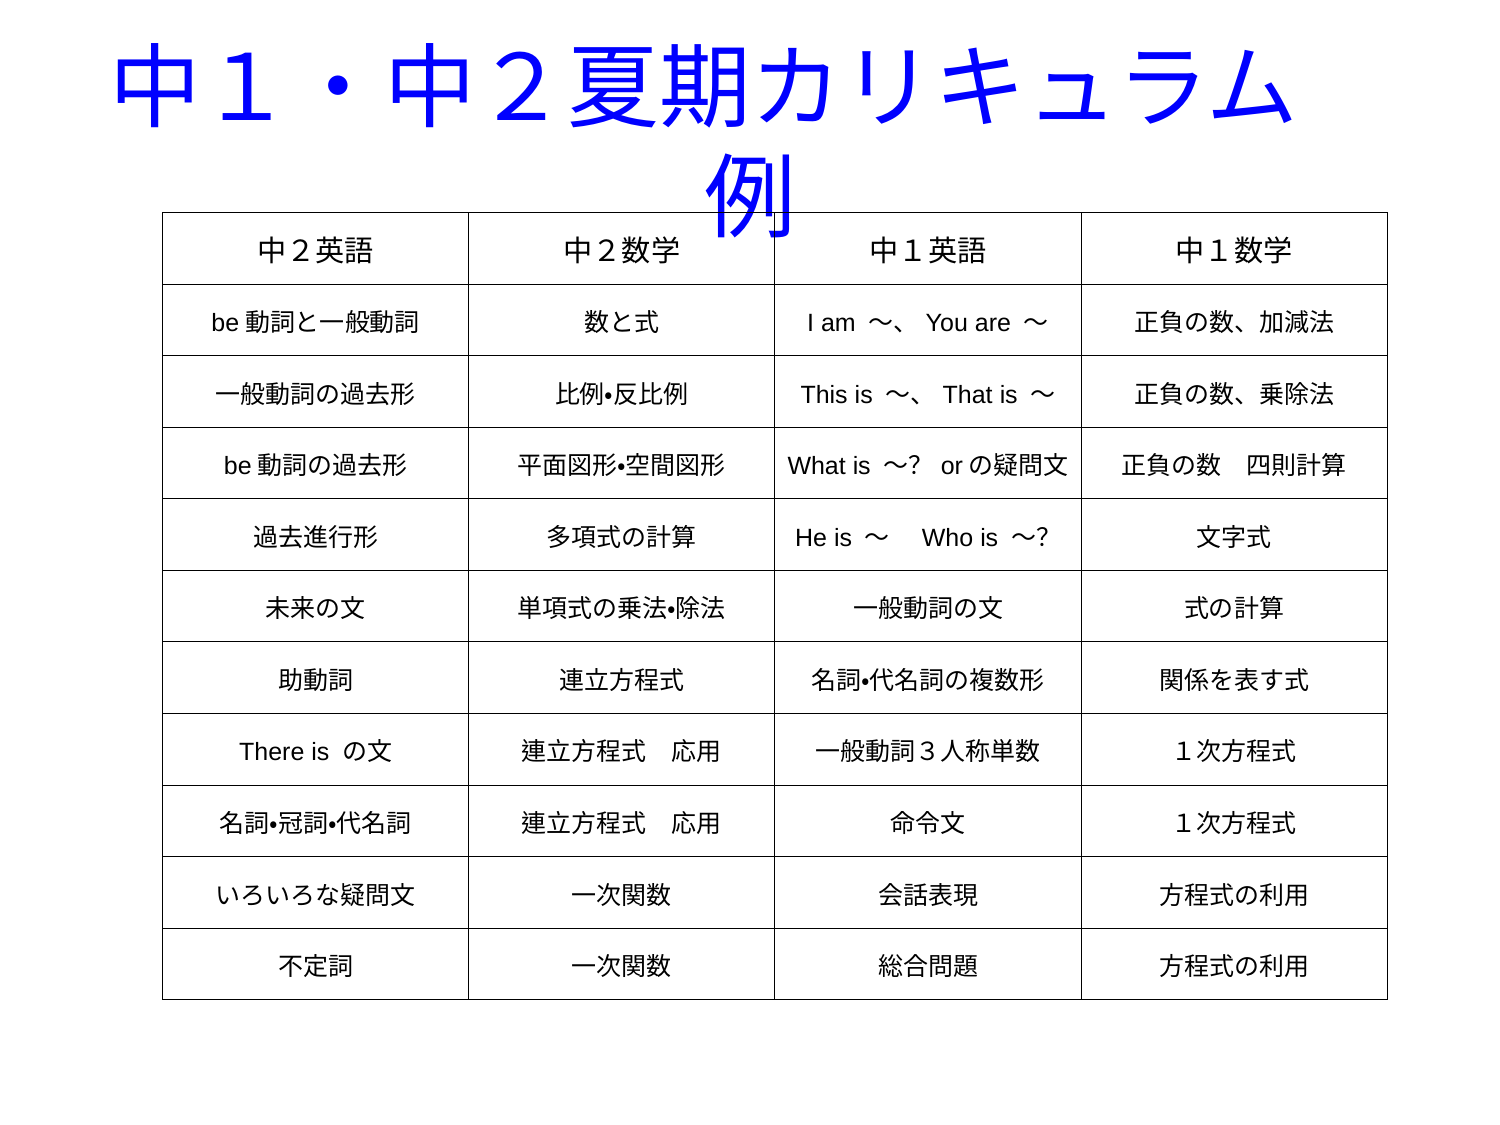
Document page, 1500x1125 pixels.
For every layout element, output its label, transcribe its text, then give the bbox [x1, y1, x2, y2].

table_cell 一般動詞の過去形 [163, 356, 468, 427]
table_cell 一次関数 [469, 929, 774, 999]
table_cell He is ～ Who is ～？ [775, 499, 1081, 570]
table_cell 連立方程式 応用 [469, 714, 774, 785]
table_cell 連立方程式 応用 [469, 786, 774, 856]
table_cell I am ～、You are ～ [775, 285, 1081, 355]
table_cell 数と式 [469, 285, 774, 355]
table_header 中１数学 [1082, 213, 1387, 284]
title 中１・中２夏期カリキュラム 例 [74, 44, 1426, 233]
table_cell There is の文 [163, 714, 468, 785]
table_cell １次方程式 [1082, 714, 1387, 785]
table_cell 正負の数、乗除法 [1082, 356, 1387, 427]
table_cell 正負の数、加減法 [1082, 285, 1387, 355]
table_cell 関係を表す式 [1082, 642, 1387, 713]
table_cell 助動詞 [163, 642, 468, 713]
table_header 中２数学 [469, 213, 774, 284]
table_cell 一般動詞３人称単数 [775, 714, 1081, 785]
table_cell What is ～？orの疑問文 [775, 428, 1081, 498]
table_cell 名詞・冠詞・代名詞 [163, 786, 468, 856]
table_cell This is ～、That is ～ [775, 356, 1081, 427]
table_cell 単項式の乗法・除法 [469, 571, 774, 641]
table_cell 多項式の計算 [469, 499, 774, 570]
table_cell 総合問題 [775, 929, 1081, 999]
table_cell 文字式 [1082, 499, 1387, 570]
table_cell 命令文 [775, 786, 1081, 856]
table_cell 式の計算 [1082, 571, 1387, 641]
table_header 中２英語 [163, 213, 468, 284]
table_cell be動詞と一般動詞 [163, 285, 468, 355]
table_cell 未来の文 [163, 571, 468, 641]
table_cell 会話表現 [775, 857, 1081, 928]
table_cell 不定詞 [163, 929, 468, 999]
table_cell 一次関数 [469, 857, 774, 928]
table_cell 連立方程式 [469, 642, 774, 713]
table_cell １次方程式 [1082, 786, 1387, 856]
table_cell 正負の数 四則計算 [1082, 428, 1387, 498]
table_cell be動詞の過去形 [163, 428, 468, 498]
table_cell 方程式の利用 [1082, 929, 1387, 999]
table_cell 比例・反比例 [469, 356, 774, 427]
table_cell いろいろな疑問文 [163, 857, 468, 928]
table_header 中１英語 [775, 213, 1081, 284]
table_cell 過去進行形 [163, 499, 468, 570]
table_cell 方程式の利用 [1082, 857, 1387, 928]
table_cell 平面図形・空間図形 [469, 428, 774, 498]
table_cell 名詞・代名詞の複数形 [775, 642, 1081, 713]
table_cell 一般動詞の文 [775, 571, 1081, 641]
